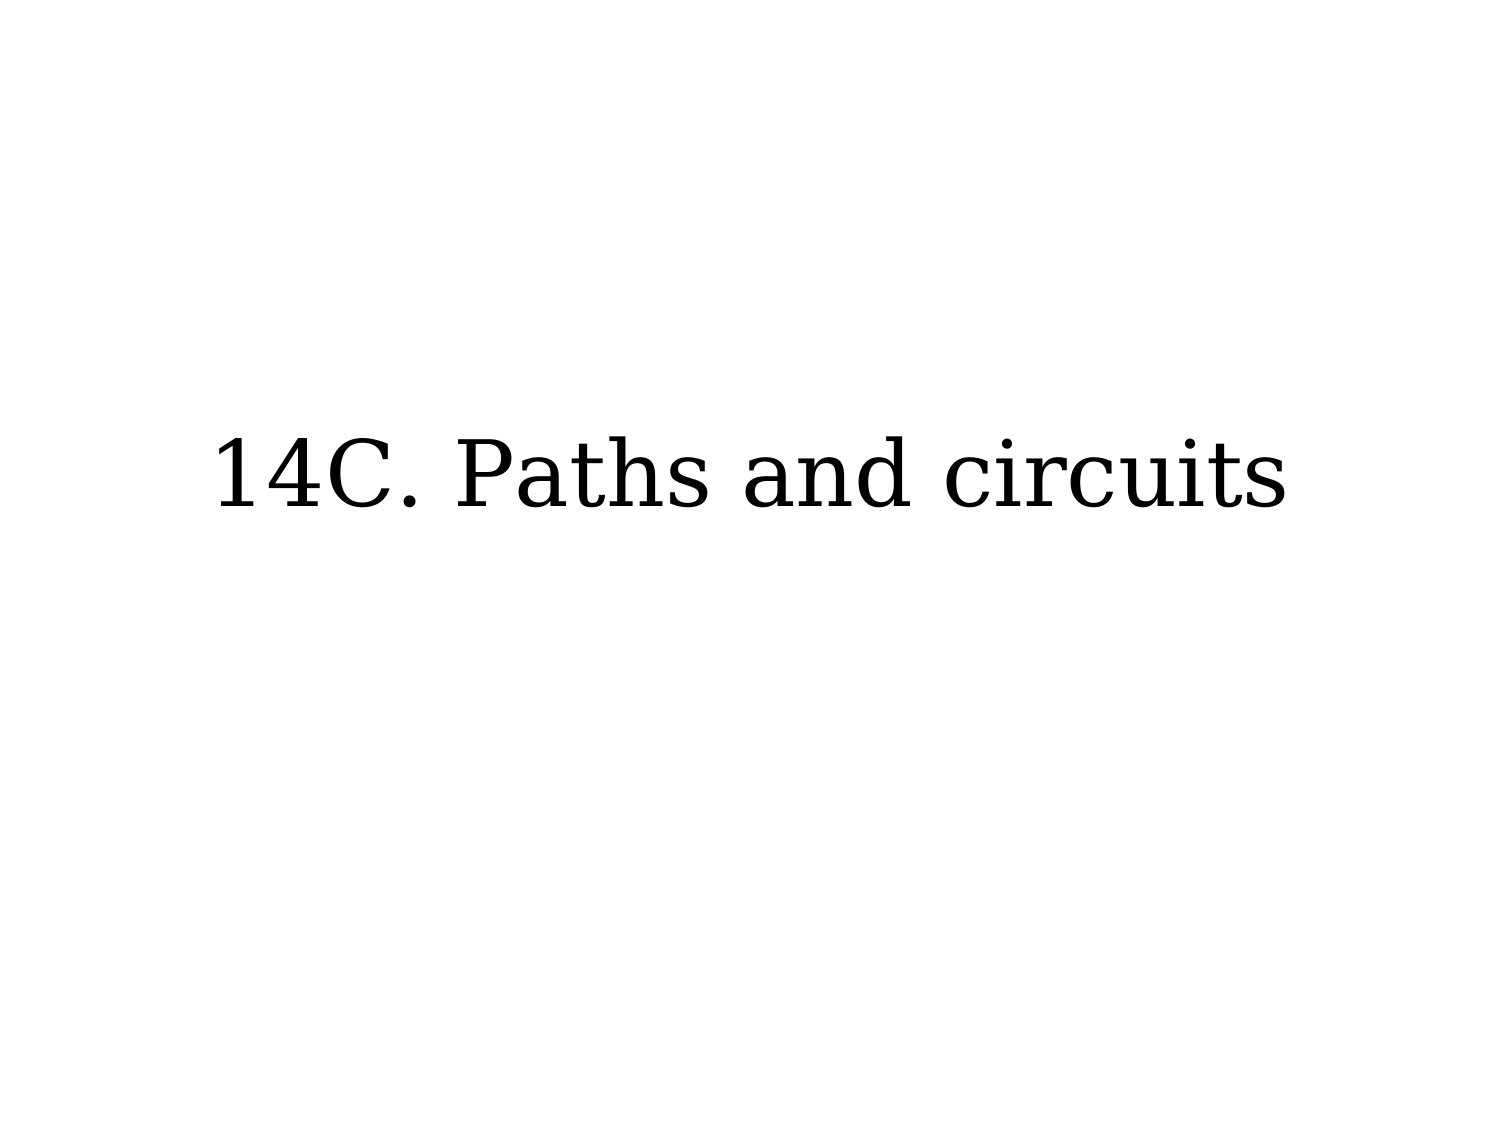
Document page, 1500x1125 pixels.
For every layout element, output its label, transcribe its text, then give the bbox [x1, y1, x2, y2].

title 14C. Paths and circuits [112, 349, 1388, 591]
